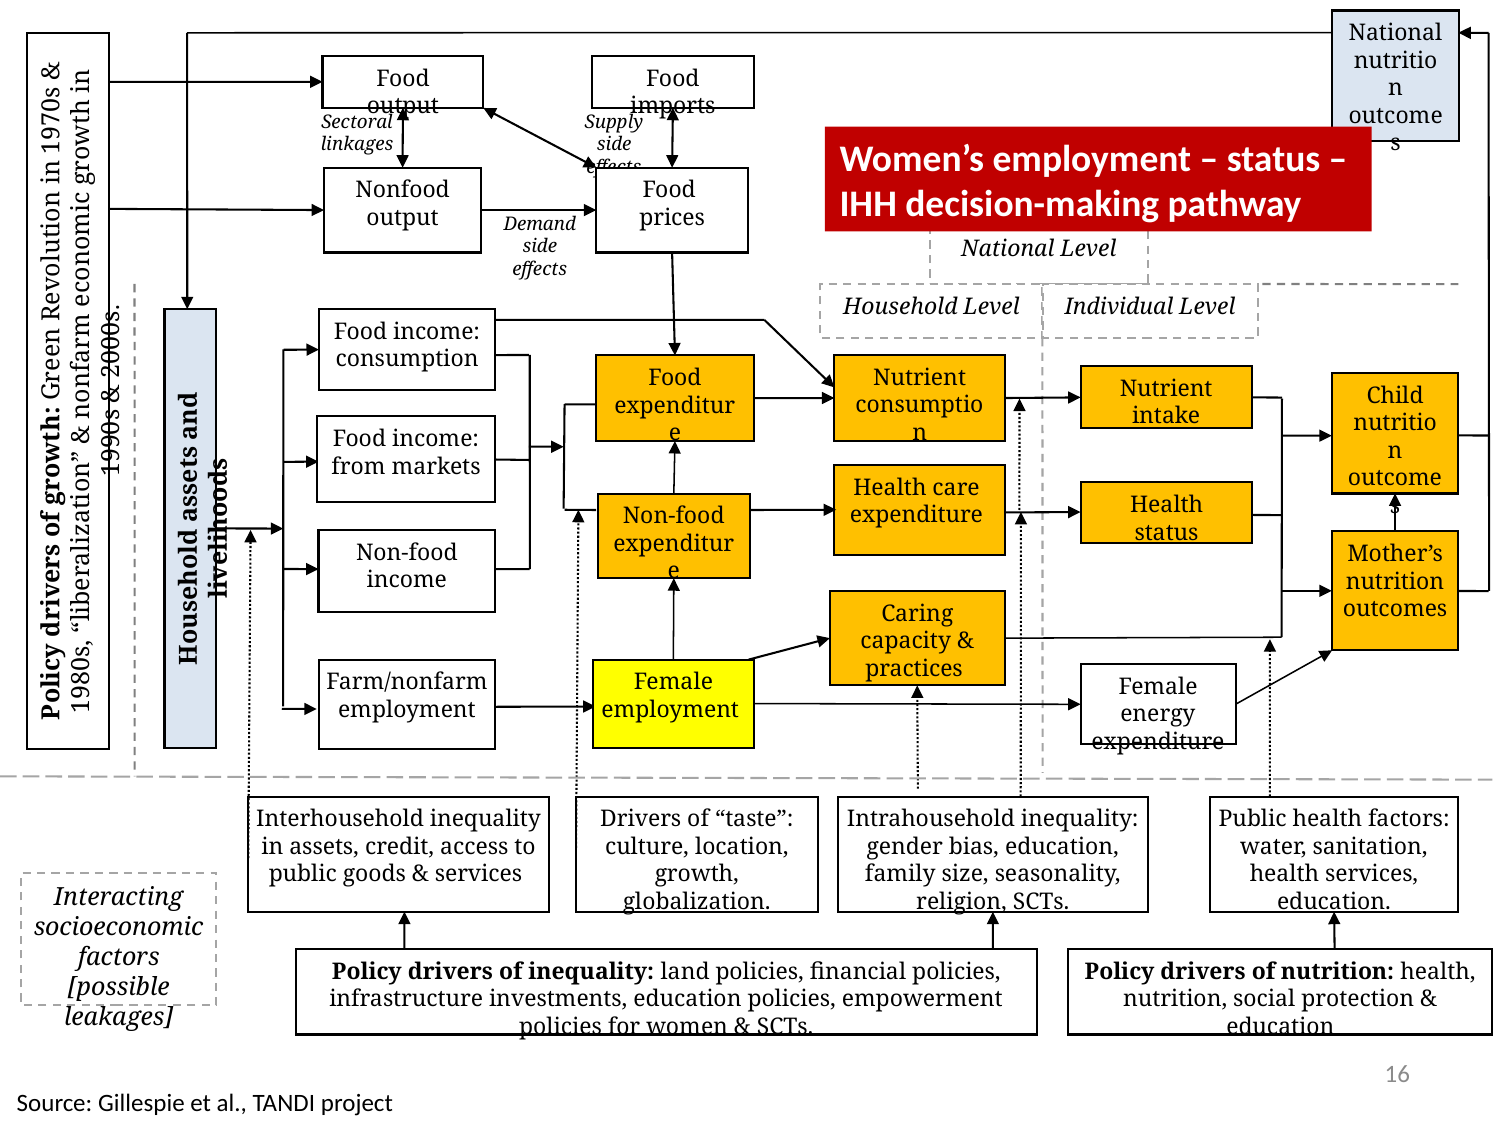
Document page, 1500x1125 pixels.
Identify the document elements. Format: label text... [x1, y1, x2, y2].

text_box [0, 0, 1500, 1049]
text_box Source: Gillespie et al., TANDI project [1, 1079, 409, 1125]
slide_number 16 [1074, 1058, 1425, 1103]
